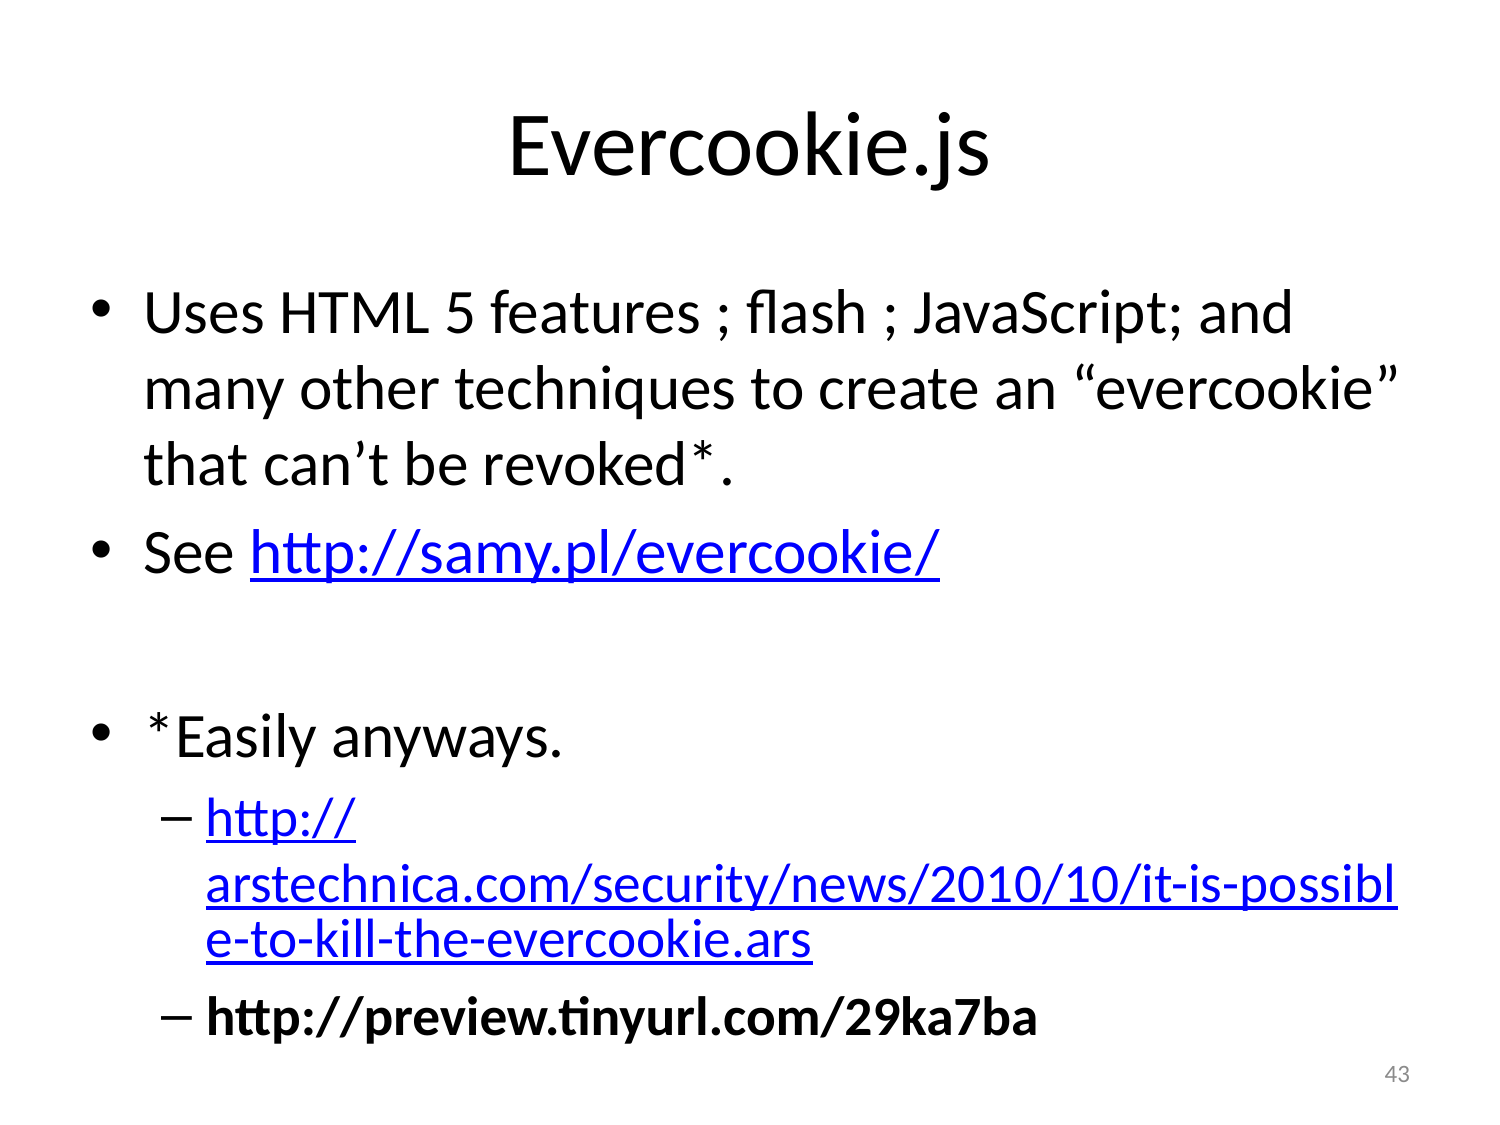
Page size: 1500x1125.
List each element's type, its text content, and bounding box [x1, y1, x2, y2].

list Uses HTML 5 features ; flash ; JavaScript; and many other techniques to create an “evercookie” that can’t be revoked*. See http://samy.pl/evercookie/ *Easily anyways. http://arstechnica.com/security/news/2010/10/it-is-possible-to-kill-the-evercookie.ars http://preview.tinyurl.com/29ka7ba [75, 262, 1425, 1005]
slide_number 43 [1074, 1042, 1425, 1103]
title Evercookie.js [75, 45, 1425, 233]
